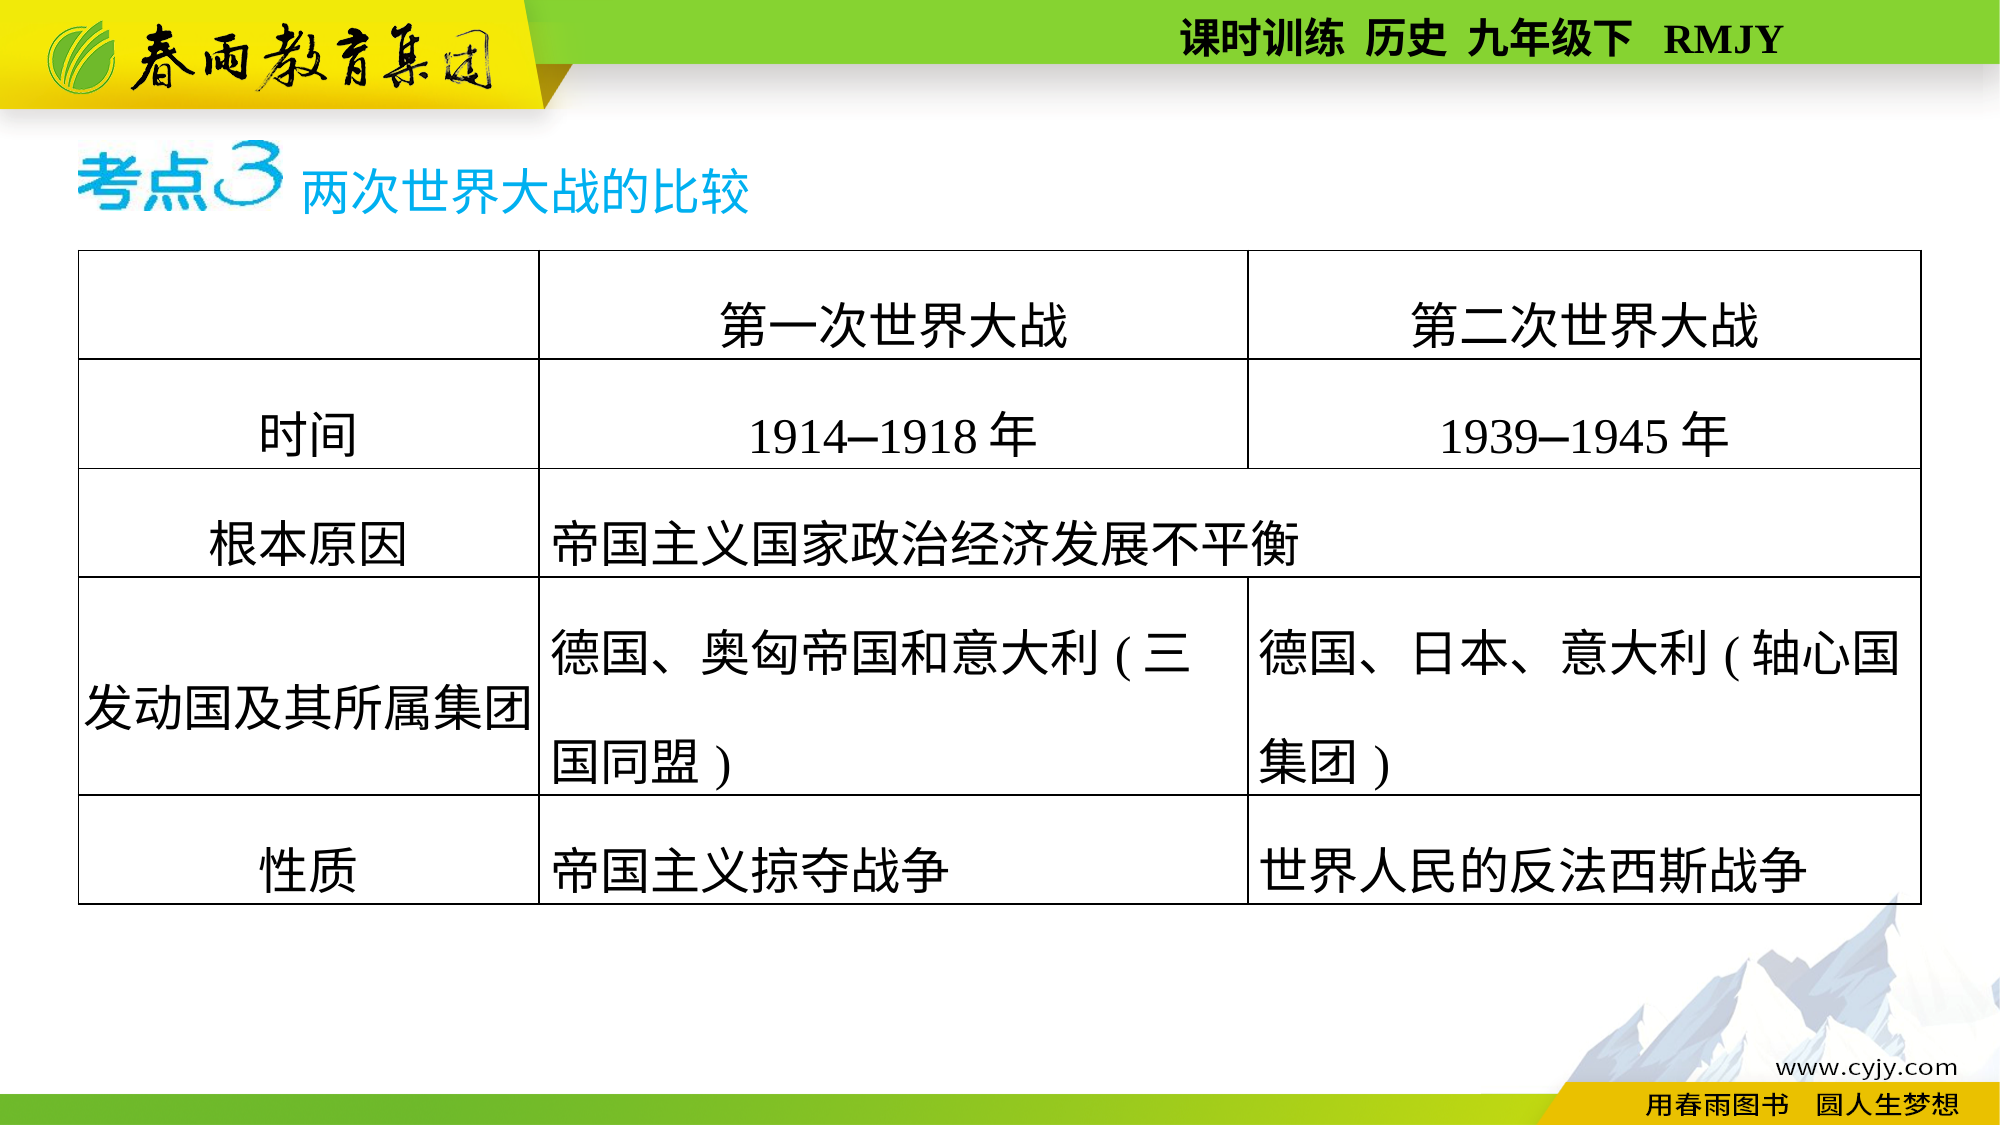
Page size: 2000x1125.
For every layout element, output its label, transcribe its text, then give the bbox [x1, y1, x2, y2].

table_cell 德国、日本、意大利(轴心国集团) [1249, 578, 1920, 794]
list 两次世界大战的比较 [59, 122, 1944, 229]
table_header 第二次世界大战 [1249, 251, 1920, 358]
table_cell 德国、奥匈帝国和意大利(三国同盟) [540, 578, 1247, 794]
table_cell 1939—1945年 [1249, 360, 1920, 468]
table_cell 根本原因 [79, 469, 538, 576]
picture [0, 0, 2000, 1125]
table_header 第一次世界大战 [540, 251, 1247, 358]
table_cell 帝国主义国家政治经济发展不平衡 [540, 469, 1920, 576]
table_cell 世界人民的反法西斯战争 [1249, 796, 1920, 903]
table_header [79, 251, 538, 358]
table_cell 发动国及其所属集团 [79, 578, 538, 794]
table_cell 性质 [79, 796, 538, 903]
table_cell 帝国主义掠夺战争 [540, 796, 1247, 903]
table_cell 时间 [79, 360, 538, 468]
table_cell 1914—1918年 [540, 360, 1247, 468]
